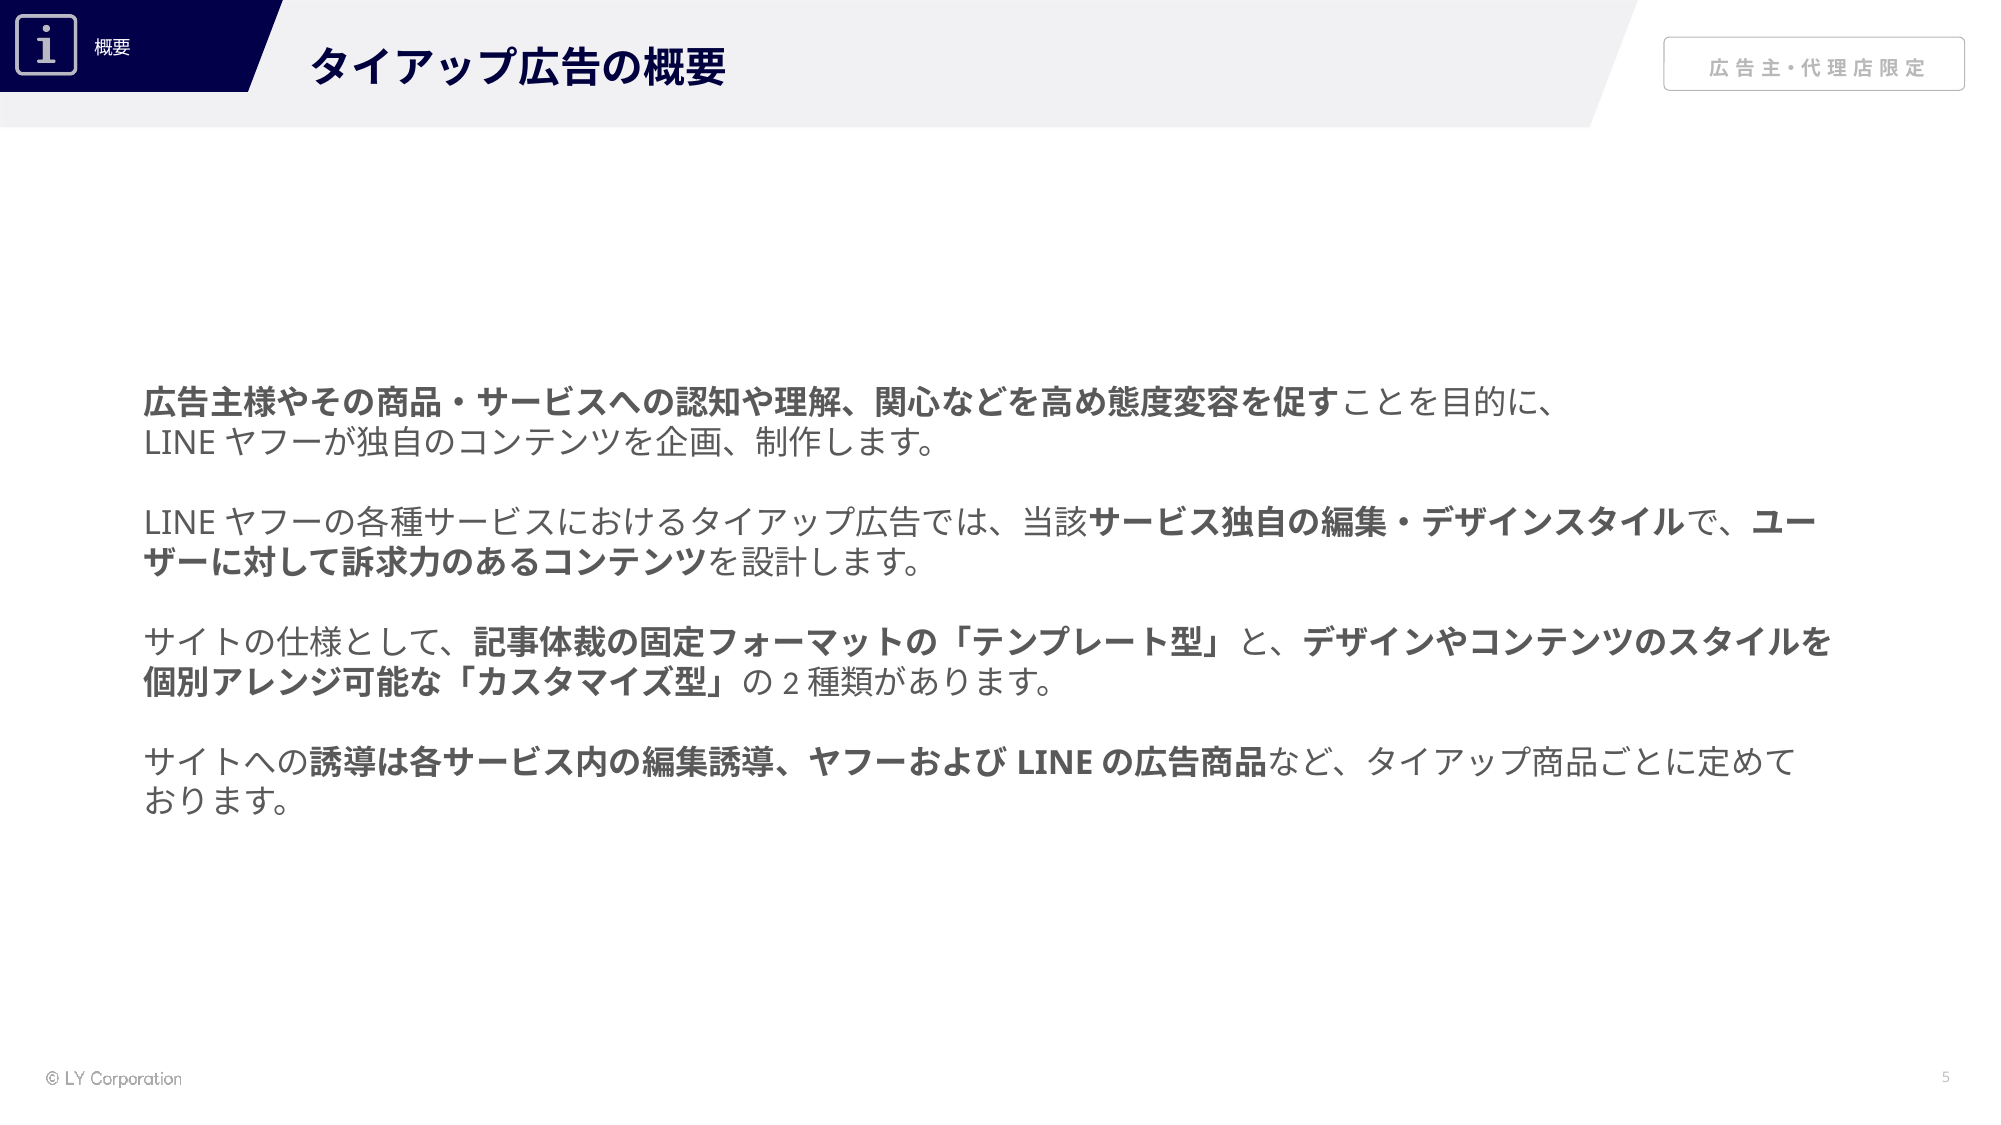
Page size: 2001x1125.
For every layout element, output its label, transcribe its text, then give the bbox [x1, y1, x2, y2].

list タイアップ広告の概要 [309, 41, 1645, 97]
text_box 広告主様やその商品・サービスへの認知や理解、関心などを高め態度変容を促すことを目的に、 LINEヤフーが独自のコンテンツを企画、制作します。 LINEヤフーの各種サービスにおけるタイアップ広告では、当該サービス独自の編集・デザインスタイルで、ユーザーに対して訴求力のあるコンテンツを設計します。 サイトの仕様として、記事体裁の固定フォーマットの「テンプレート型」と、デザインやコンテンツのスタイルを個別アレンジ可能な「カスタマイズ型」の2種類があります。 サイトへの誘導は各サービス内の編集誘導、ヤフーおよびLINEの広告商品など、タイアップ商品ごとに定めて おります。 [128, 374, 1879, 828]
picture [46, 1071, 181, 1088]
